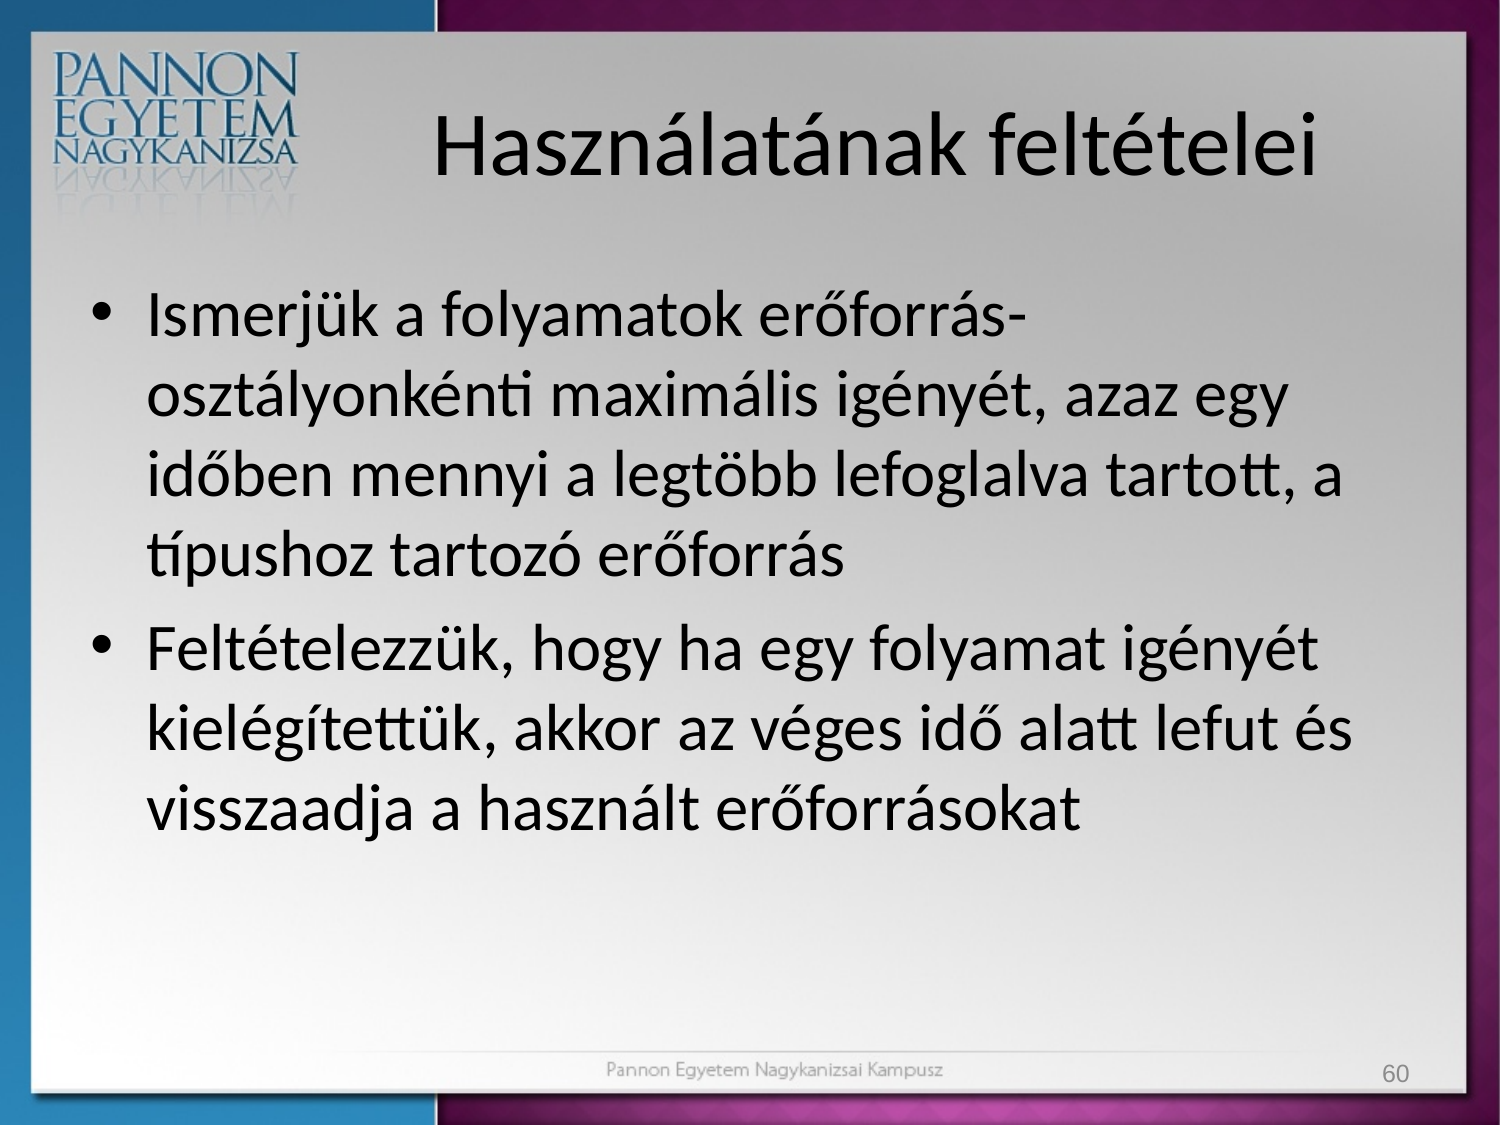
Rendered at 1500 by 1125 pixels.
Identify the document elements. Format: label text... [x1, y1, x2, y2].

list Ismerjük a folyamatok erőforrás-osztályonkénti maximális igényét, azaz egy időben mennyi a legtöbb lefoglalva tartott, a típushoz tartozó erőforrás Feltételezzük, hogy ha egy folyamat igényét kielégítettük, akkor az véges idő alatt lefut és visszaadja a használt erőforrásokat [75, 262, 1425, 1075]
picture [0, 0, 1500, 1125]
title Használatának feltételei [328, 45, 1425, 233]
slide_number 60 [1074, 1042, 1425, 1103]
